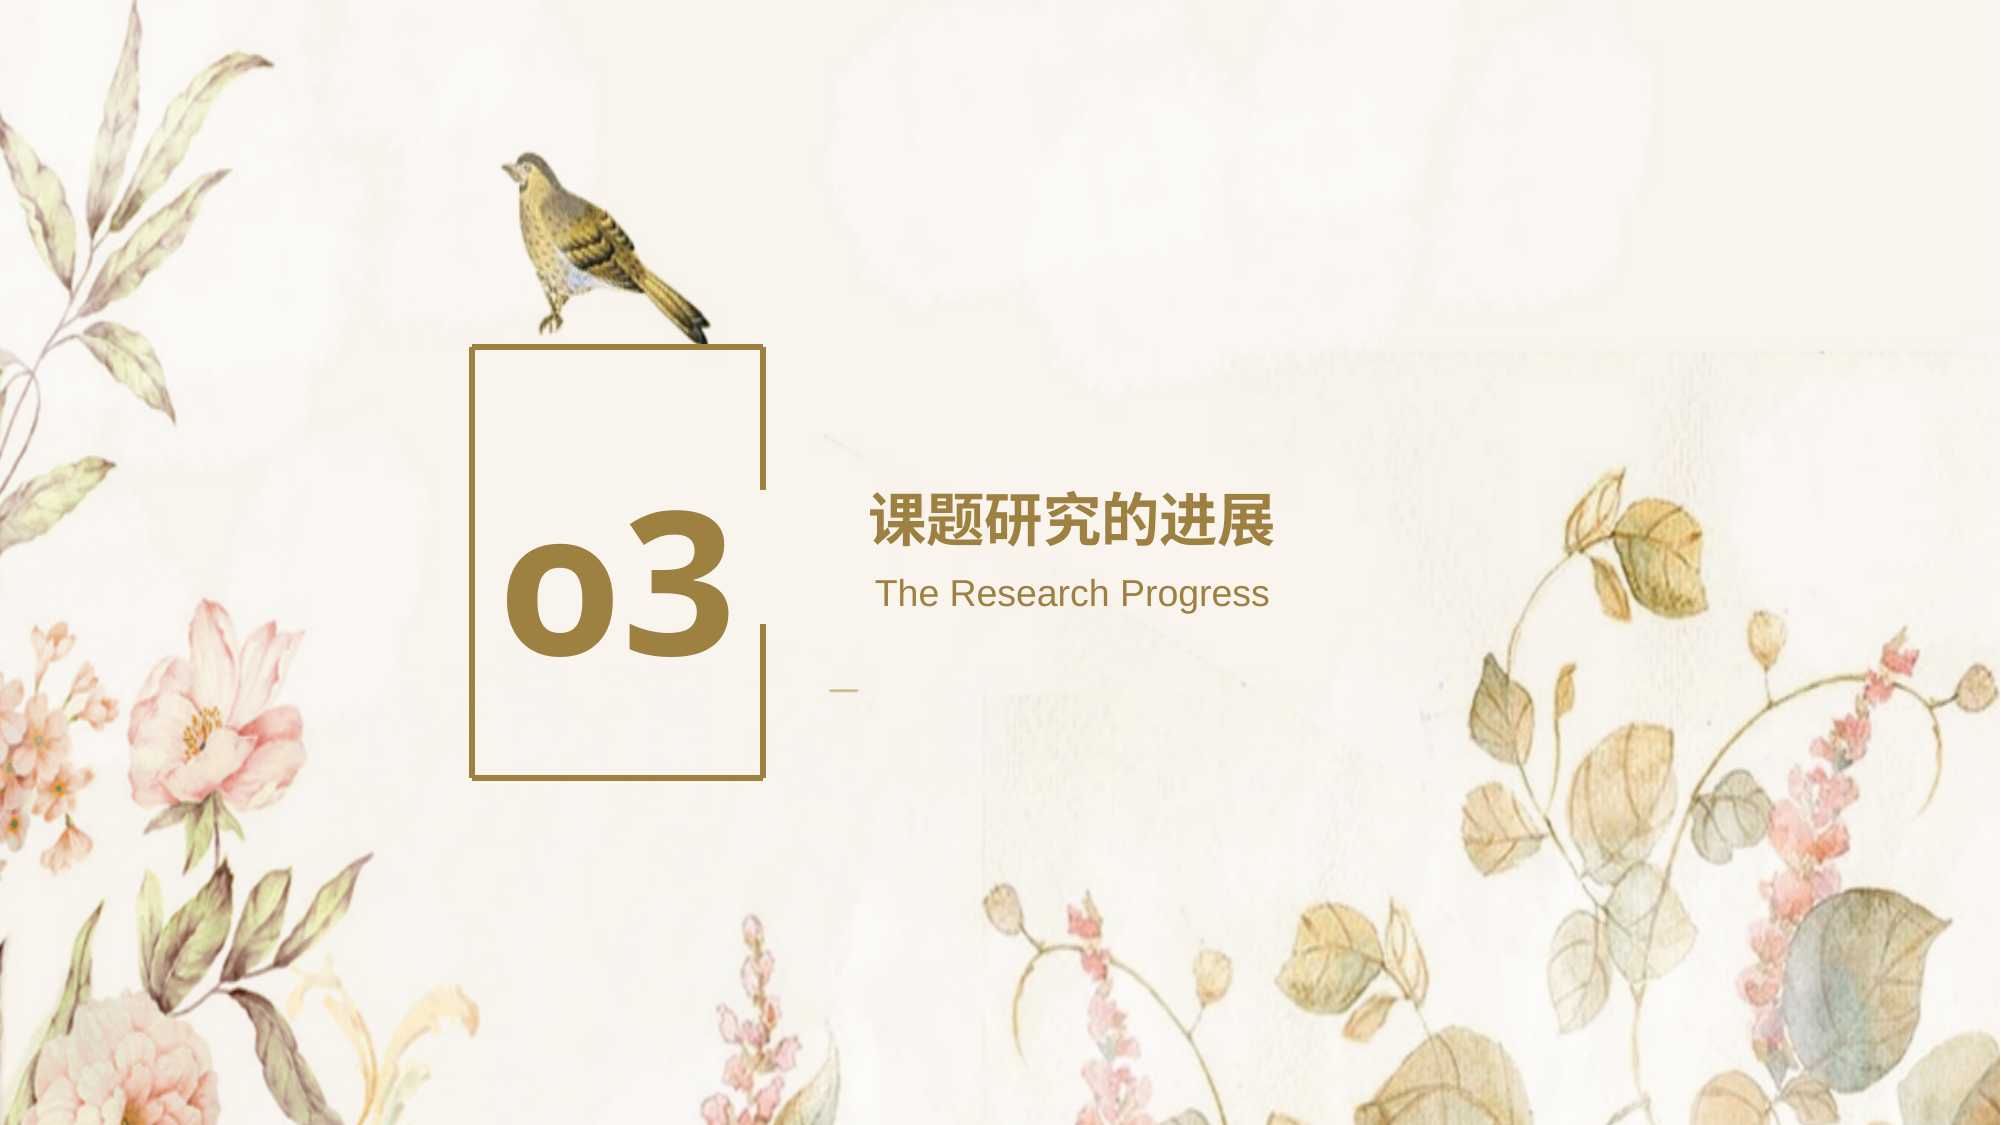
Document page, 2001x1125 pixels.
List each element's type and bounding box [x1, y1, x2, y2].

text_box [472, 346, 764, 779]
picture [0, 0, 2000, 1125]
